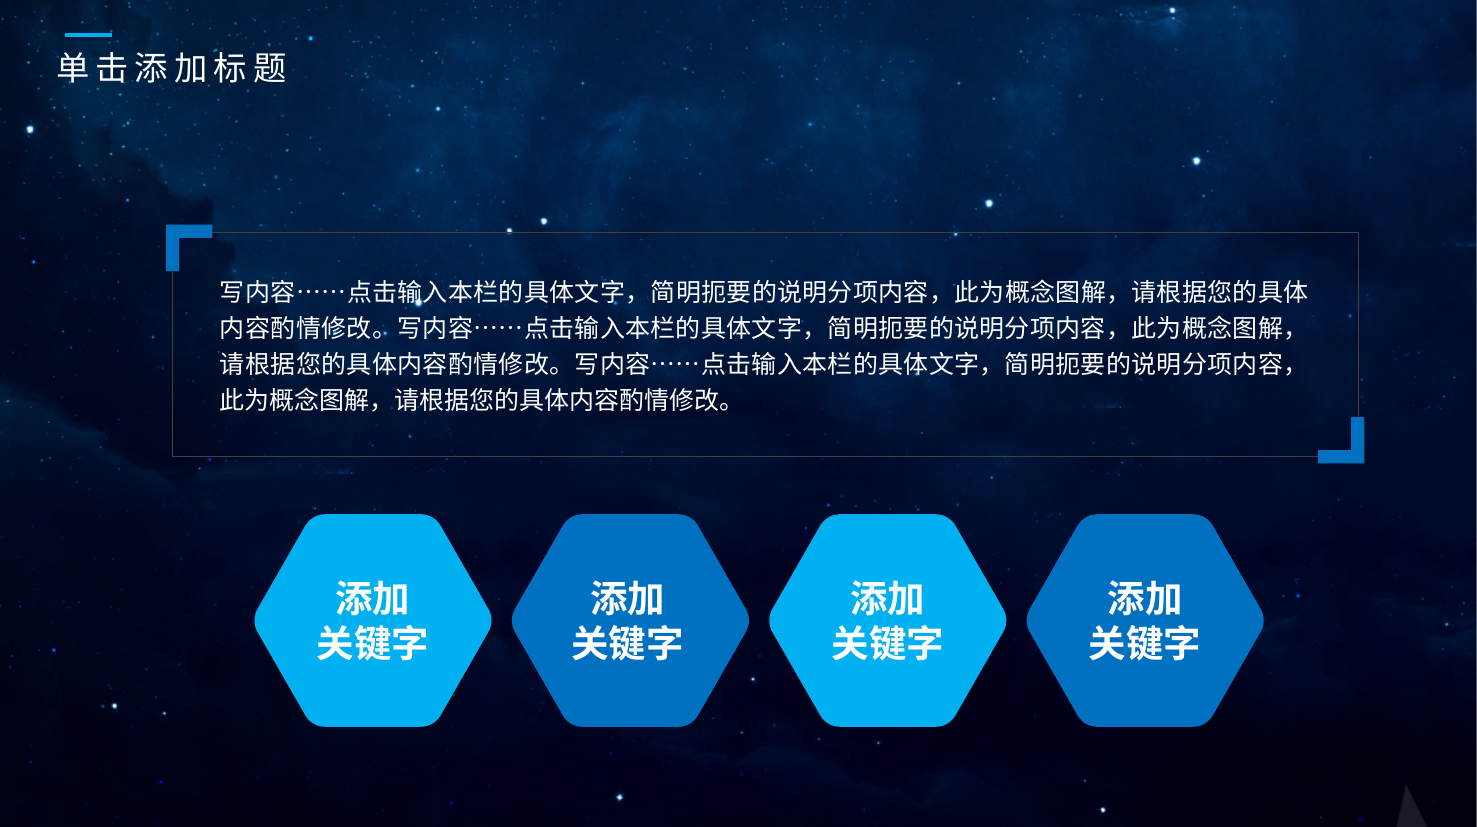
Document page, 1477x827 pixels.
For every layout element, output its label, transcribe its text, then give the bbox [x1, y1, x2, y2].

text_box [1316, 415, 1367, 466]
text_box 添加 关键字 [809, 575, 967, 666]
text_box [1026, 514, 1264, 727]
text_box [769, 514, 1007, 727]
text_box 写内容……点击输入本栏的具体文字，简明扼要的说明分项内容，此为概念图解，请根据您的具体内容酌情修改。写内容……点击输入本栏的具体文字，简明扼要的说明分项内容，此为概念图解，请根据您的具体内容酌情修改。写内容……点击输入本栏的具体文字，简明扼要的说明分项内容，此为概念图解，请根据您的具体内容酌情修改。 [219, 271, 1310, 415]
text_box [170, 230, 1360, 458]
text_box [511, 514, 749, 727]
picture [0, 0, 1477, 827]
text_box 添加 关键字 [1067, 575, 1224, 666]
text_box [164, 223, 214, 273]
text_box 单击添加标题 [41, 49, 313, 95]
text_box [254, 514, 492, 727]
text_box 添加 关键字 [549, 575, 706, 666]
text_box 添加 关键字 [294, 575, 452, 666]
